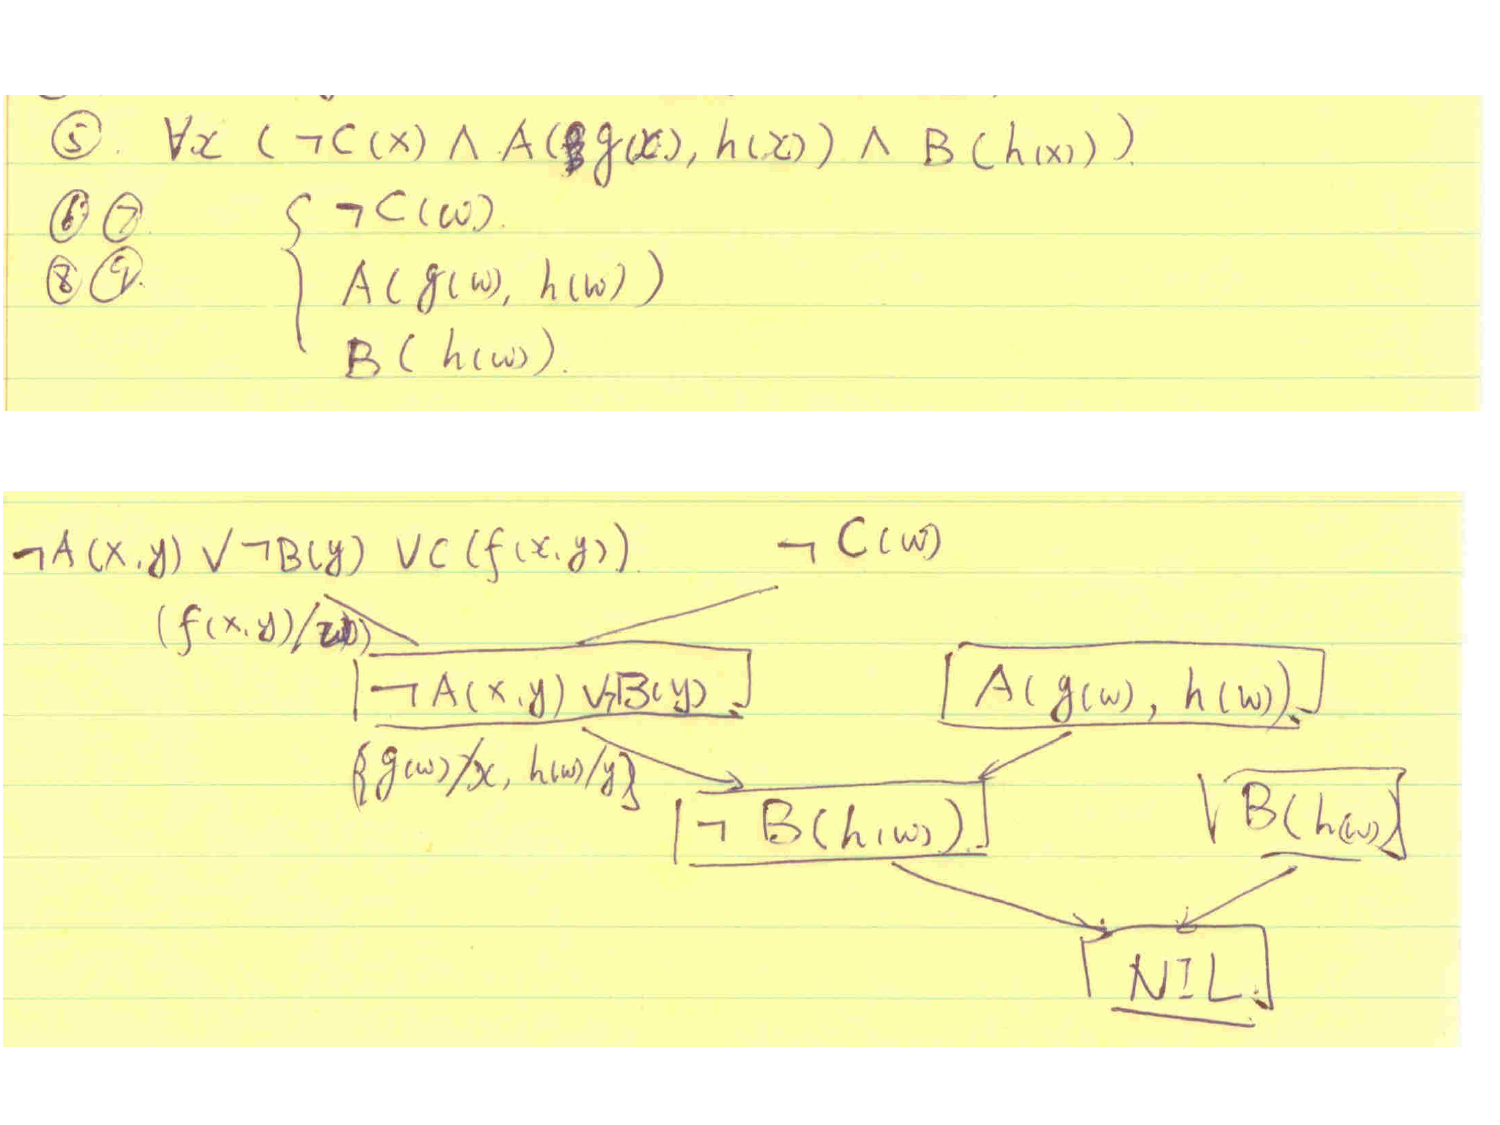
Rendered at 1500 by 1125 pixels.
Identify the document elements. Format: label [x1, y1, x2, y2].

picture [3, 491, 1479, 1048]
picture [3, 95, 1492, 411]
